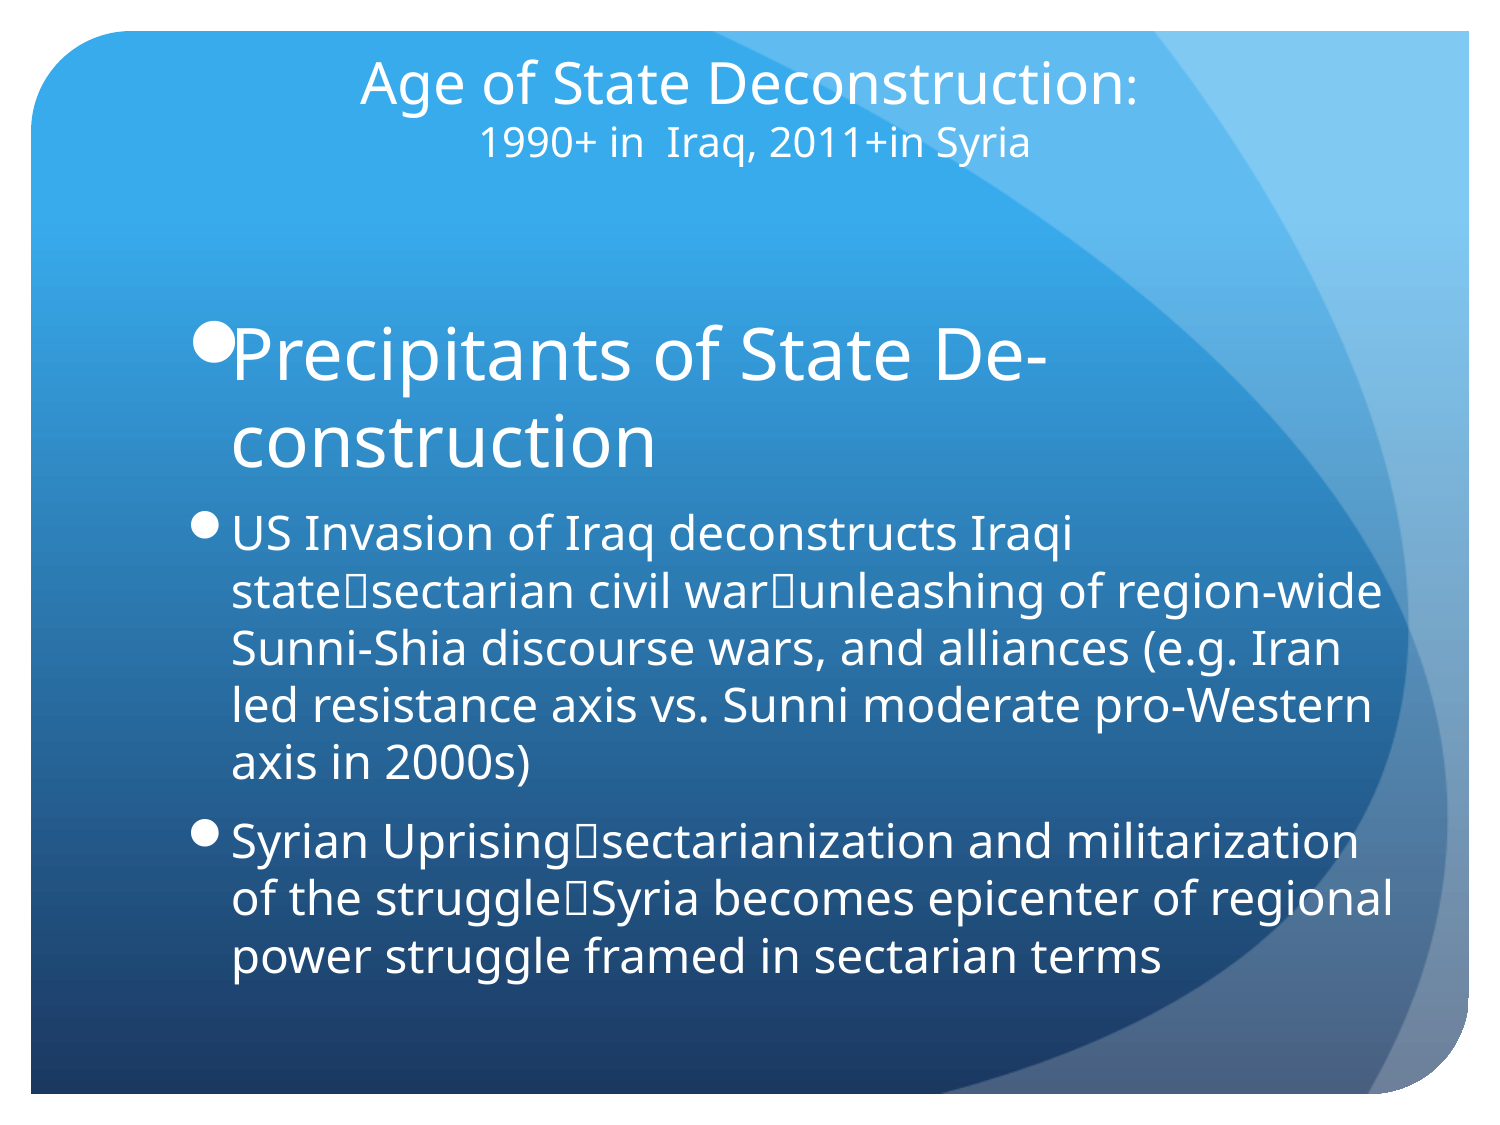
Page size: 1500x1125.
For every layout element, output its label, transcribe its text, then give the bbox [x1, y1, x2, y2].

picture [24, 30, 1473, 1094]
list Precipitants of State De-construction US Invasion of Iraq deconstructs Iraqi statesectarian civil warunleashing of region-wide Sunni-Shia discourse wars, and alliances (e.g. Iran led resistance axis vs. Sunni moderate pro-Western axis in 2000s) Syrian Uprisingsectarianization and militarization of the struggleSyria becomes epicenter of regional power struggle framed in sectarian terms [172, 299, 1417, 991]
title Age of State Deconstruction: 1990+ in Iraq, 2011+in Syria [127, 62, 1372, 234]
